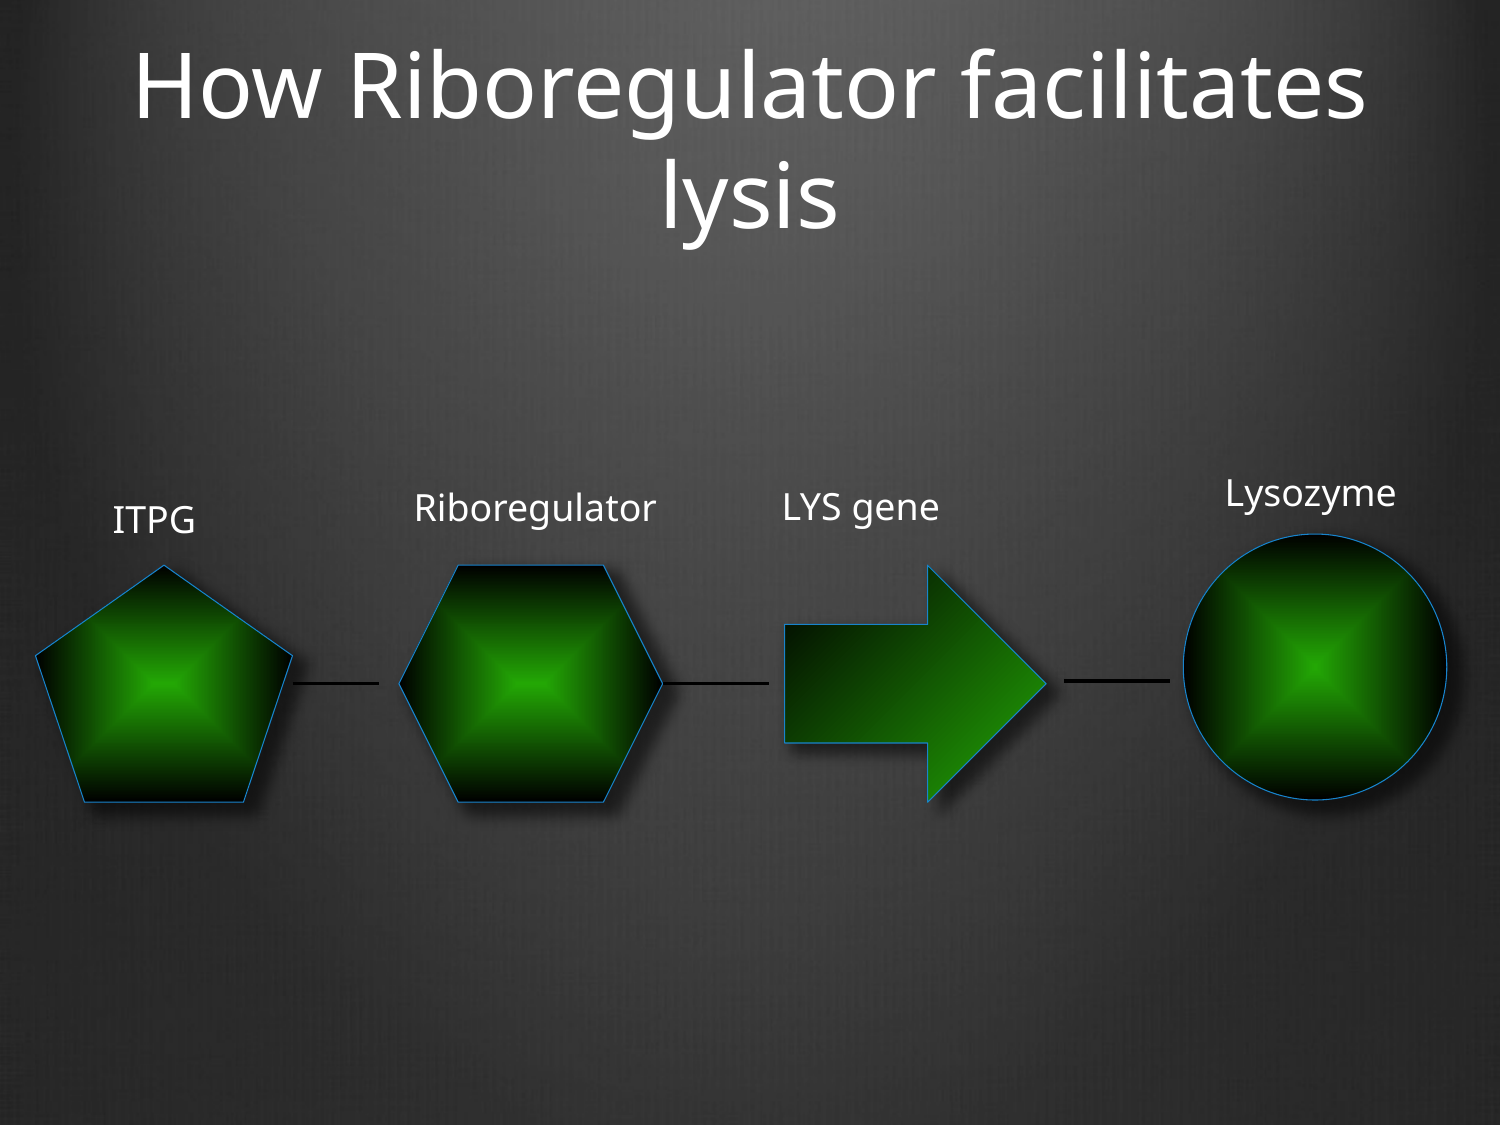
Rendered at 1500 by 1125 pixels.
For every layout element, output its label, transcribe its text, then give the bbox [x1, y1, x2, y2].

text_box [784, 564, 1047, 803]
text_box [34, 564, 294, 803]
text_box [1182, 533, 1448, 801]
title How Riboregulator facilitates lysis [112, 19, 1388, 255]
text_box ITPG [98, 488, 228, 548]
text_box Lysozyme [1209, 461, 1419, 522]
text_box LYS gene [766, 475, 971, 536]
text_box [398, 564, 663, 803]
text_box Riboregulator [398, 476, 690, 537]
